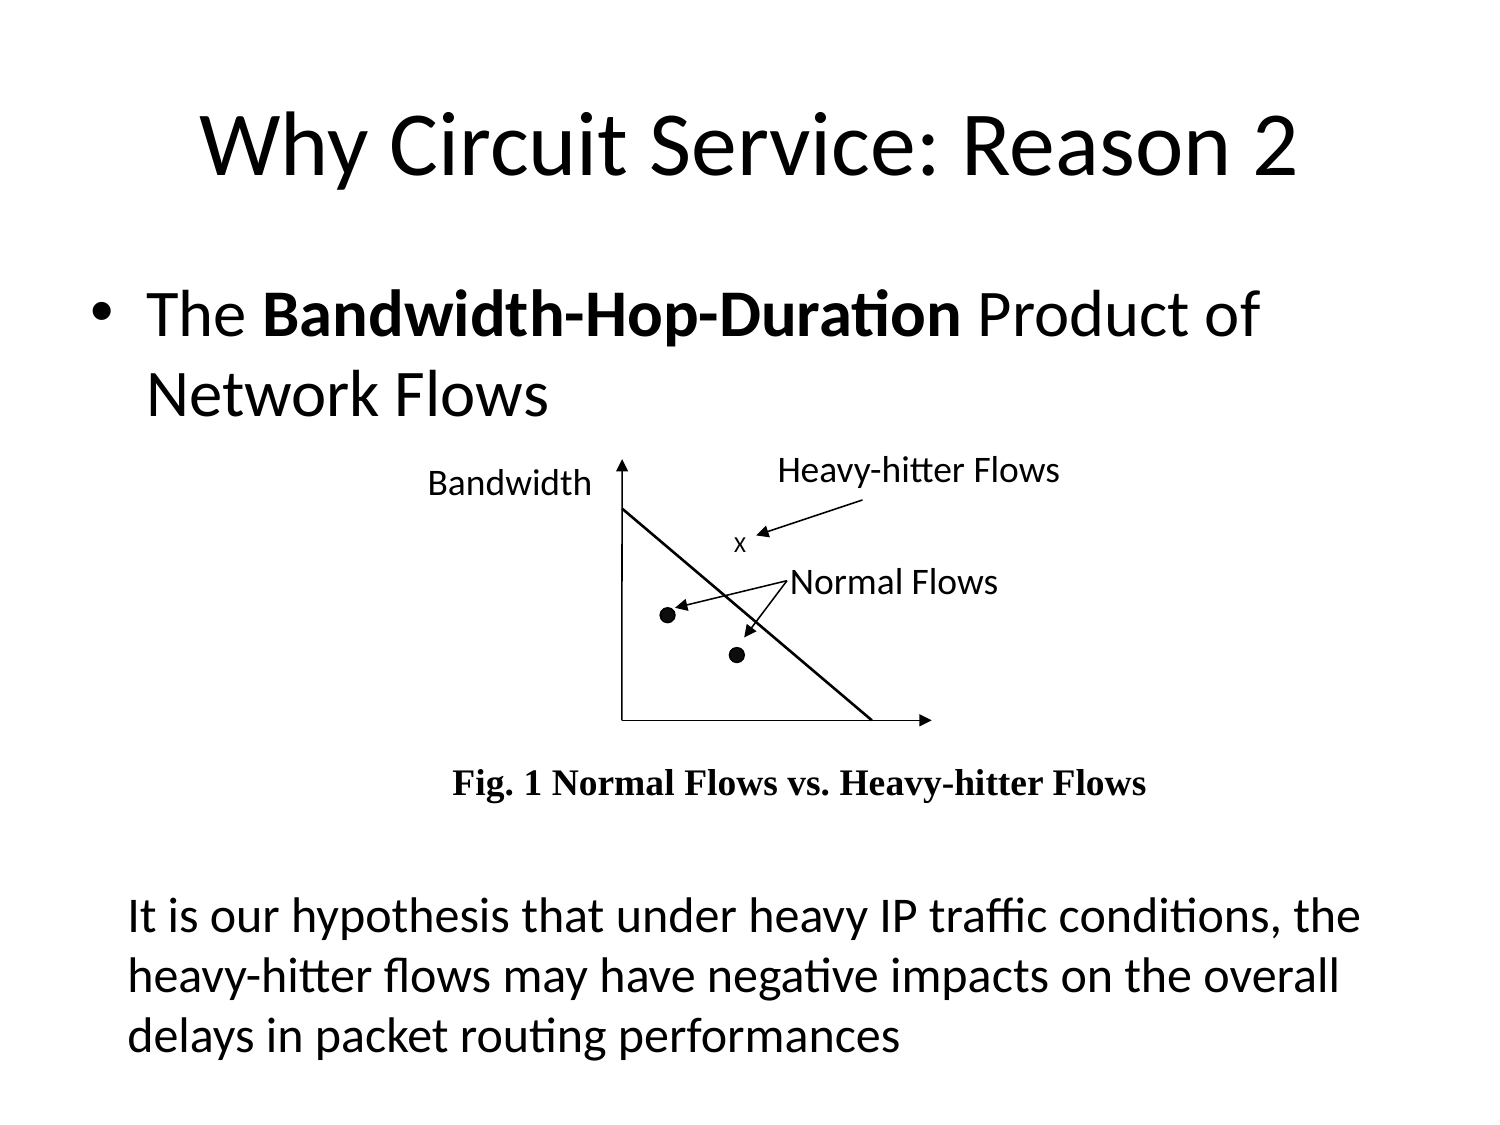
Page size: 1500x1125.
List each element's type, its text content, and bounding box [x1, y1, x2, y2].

list The Bandwidth-Hop-Duration Product of Network Flows [75, 262, 1425, 438]
title Why Circuit Service: Reason 2 [75, 45, 1425, 233]
text_box Normal Flows [876, 549, 1050, 625]
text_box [674, 580, 742, 609]
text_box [744, 580, 788, 638]
text_box Bandwidth [412, 450, 613, 500]
text_box Fig. 1 Normal Flows vs. Heavy-hitter Flows [437, 749, 1188, 825]
text_box It is our hypothesis that under heavy IP traffic conditions, the heavy-hitter flows may have negative impacts on the overall delays in packet routing performances [112, 874, 1413, 1070]
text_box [755, 499, 863, 536]
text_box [621, 508, 873, 721]
text_box Heavy-hitter Flows [762, 437, 1091, 486]
